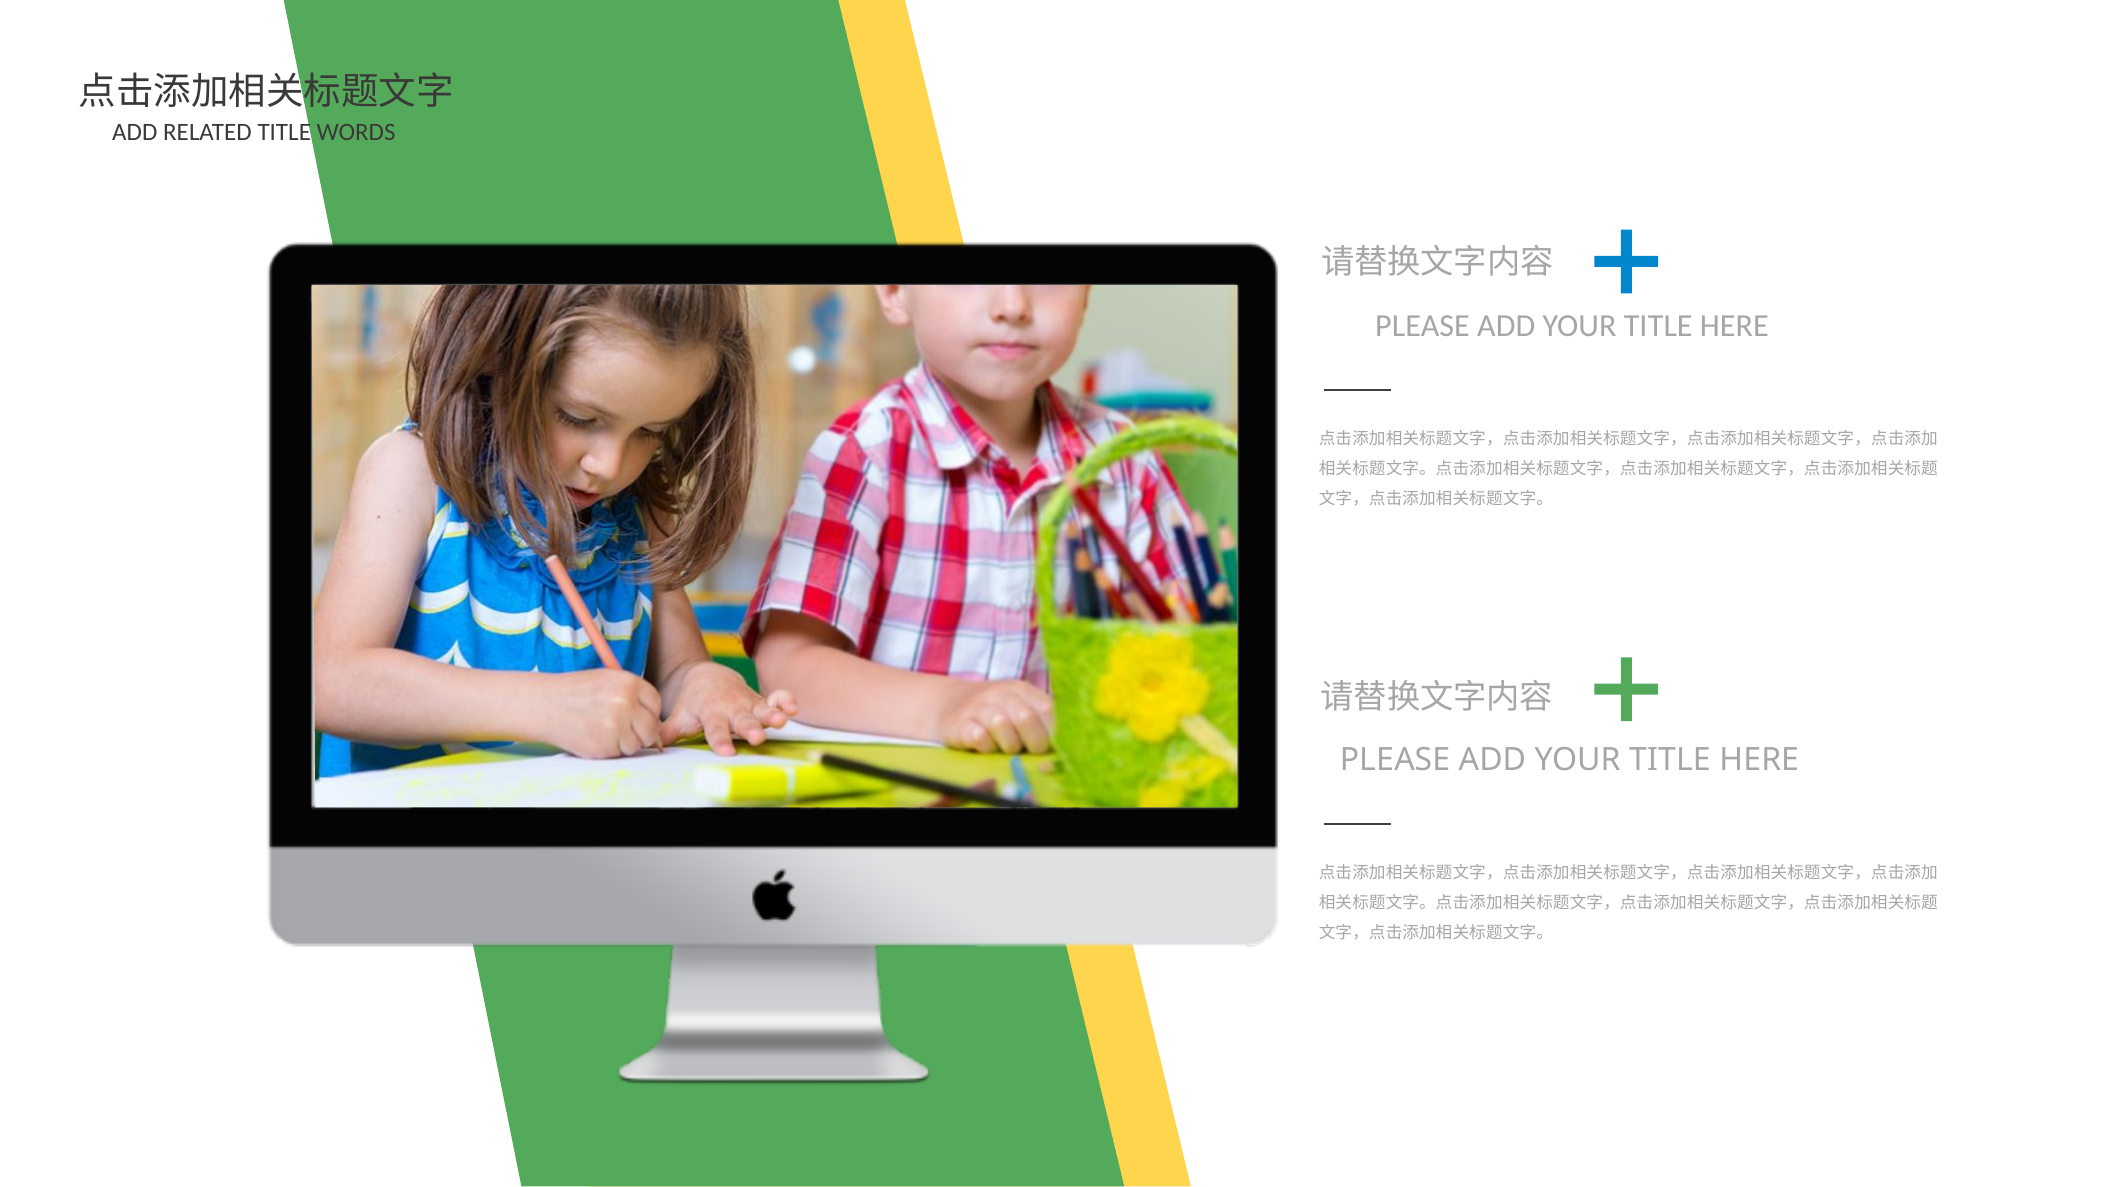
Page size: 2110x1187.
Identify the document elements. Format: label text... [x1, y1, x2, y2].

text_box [283, 1090, 1191, 1187]
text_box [1303, 232, 1954, 514]
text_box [283, 0, 1191, 232]
text_box ADD RELATED TITLE WORDS [96, 107, 283, 154]
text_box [257, 232, 1298, 1090]
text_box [1303, 667, 1954, 948]
text_box 点击添加相关标题文字 [62, 59, 283, 121]
text_box [1620, 656, 1633, 667]
